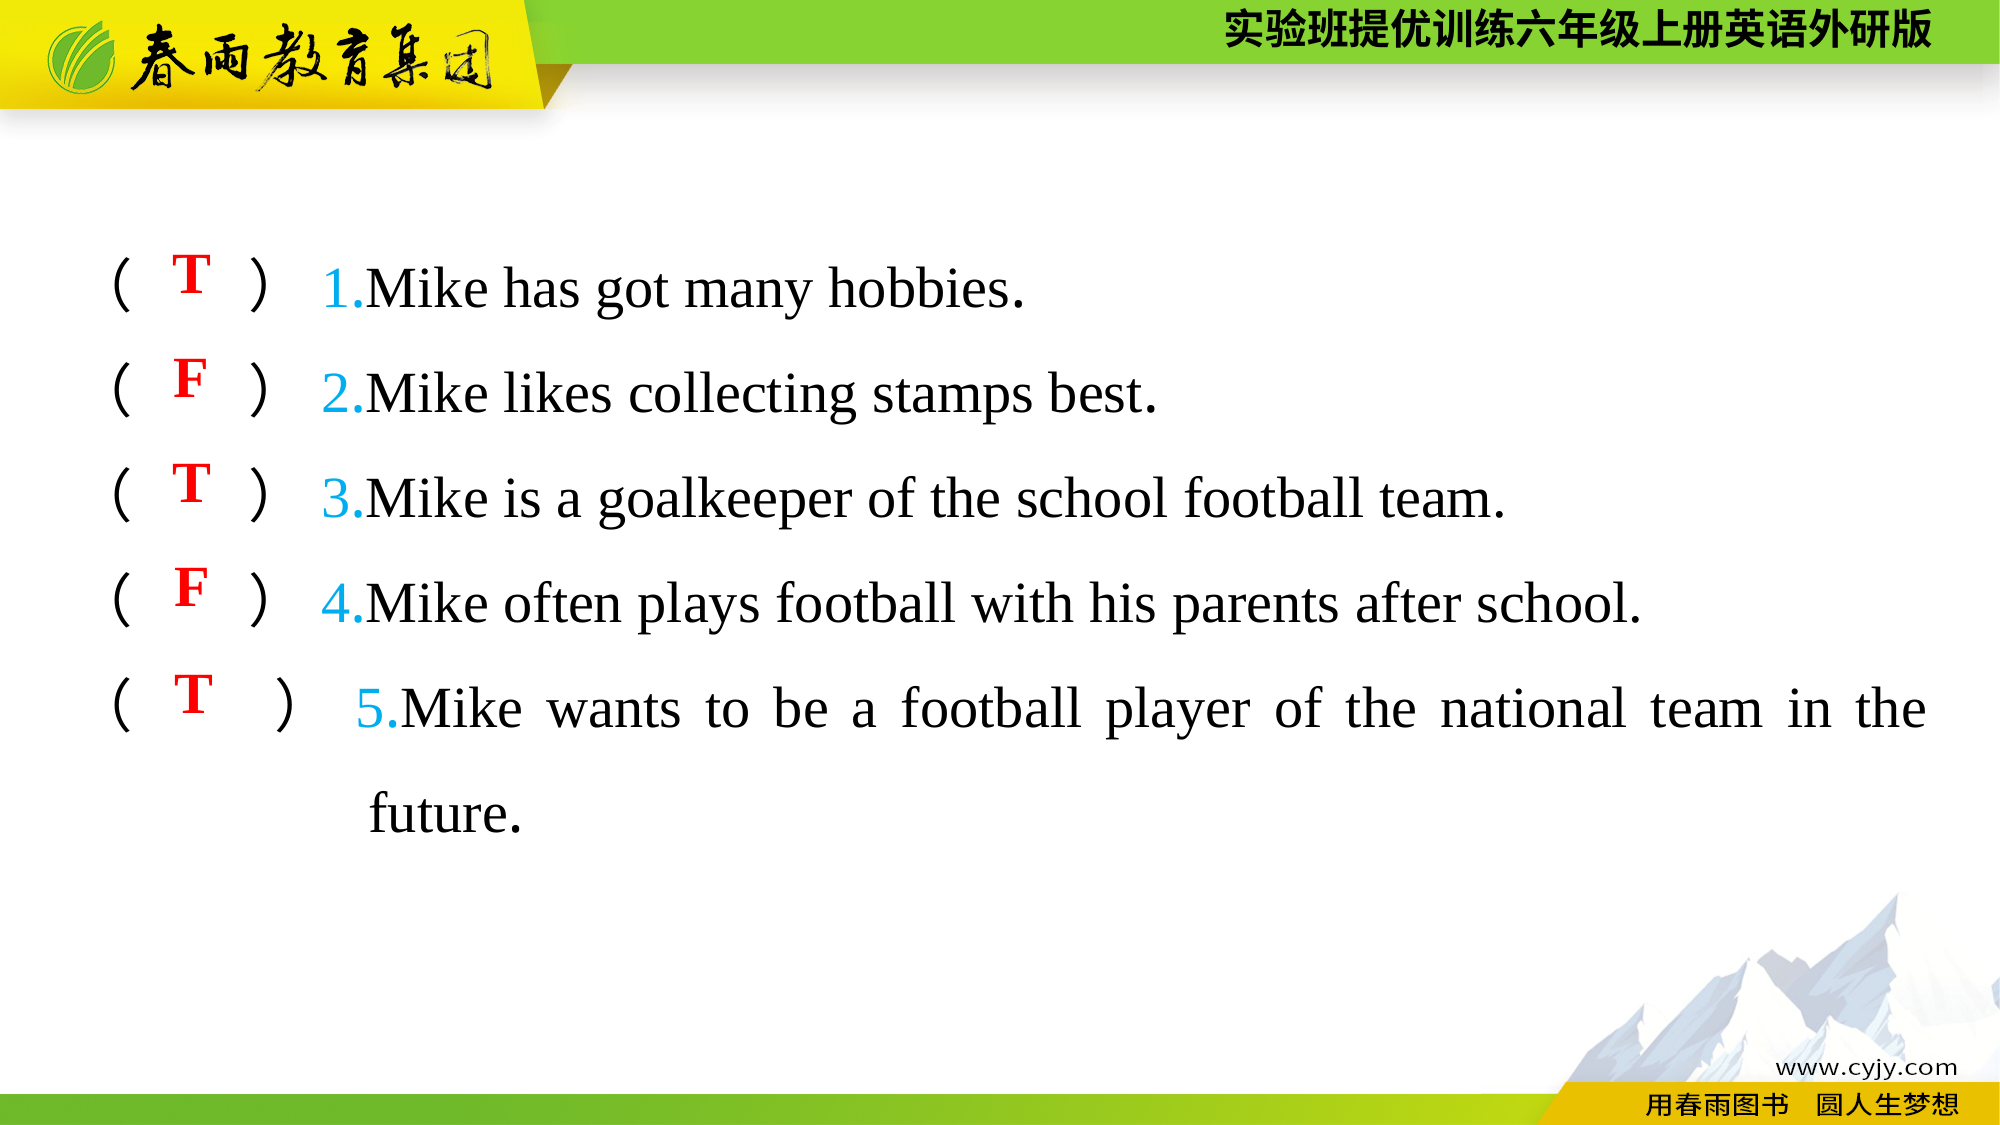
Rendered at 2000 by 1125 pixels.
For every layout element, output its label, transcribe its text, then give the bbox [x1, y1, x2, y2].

text_box F [160, 540, 226, 626]
text_box F [158, 331, 224, 417]
text_box T [157, 436, 226, 522]
list （ ）1.Mike has got many hobbies. （ ）2.Mike likes collecting stamps best. （ ）3.Mike is a goalkeeper of the school football team. （ ）4.Mike often plays football with his parents after school. （ ）5.Mike wants to be a football player of the national team in the future. [59, 206, 1944, 858]
text_box T [157, 227, 226, 313]
text_box T [160, 647, 229, 732]
picture [0, 0, 2000, 1125]
